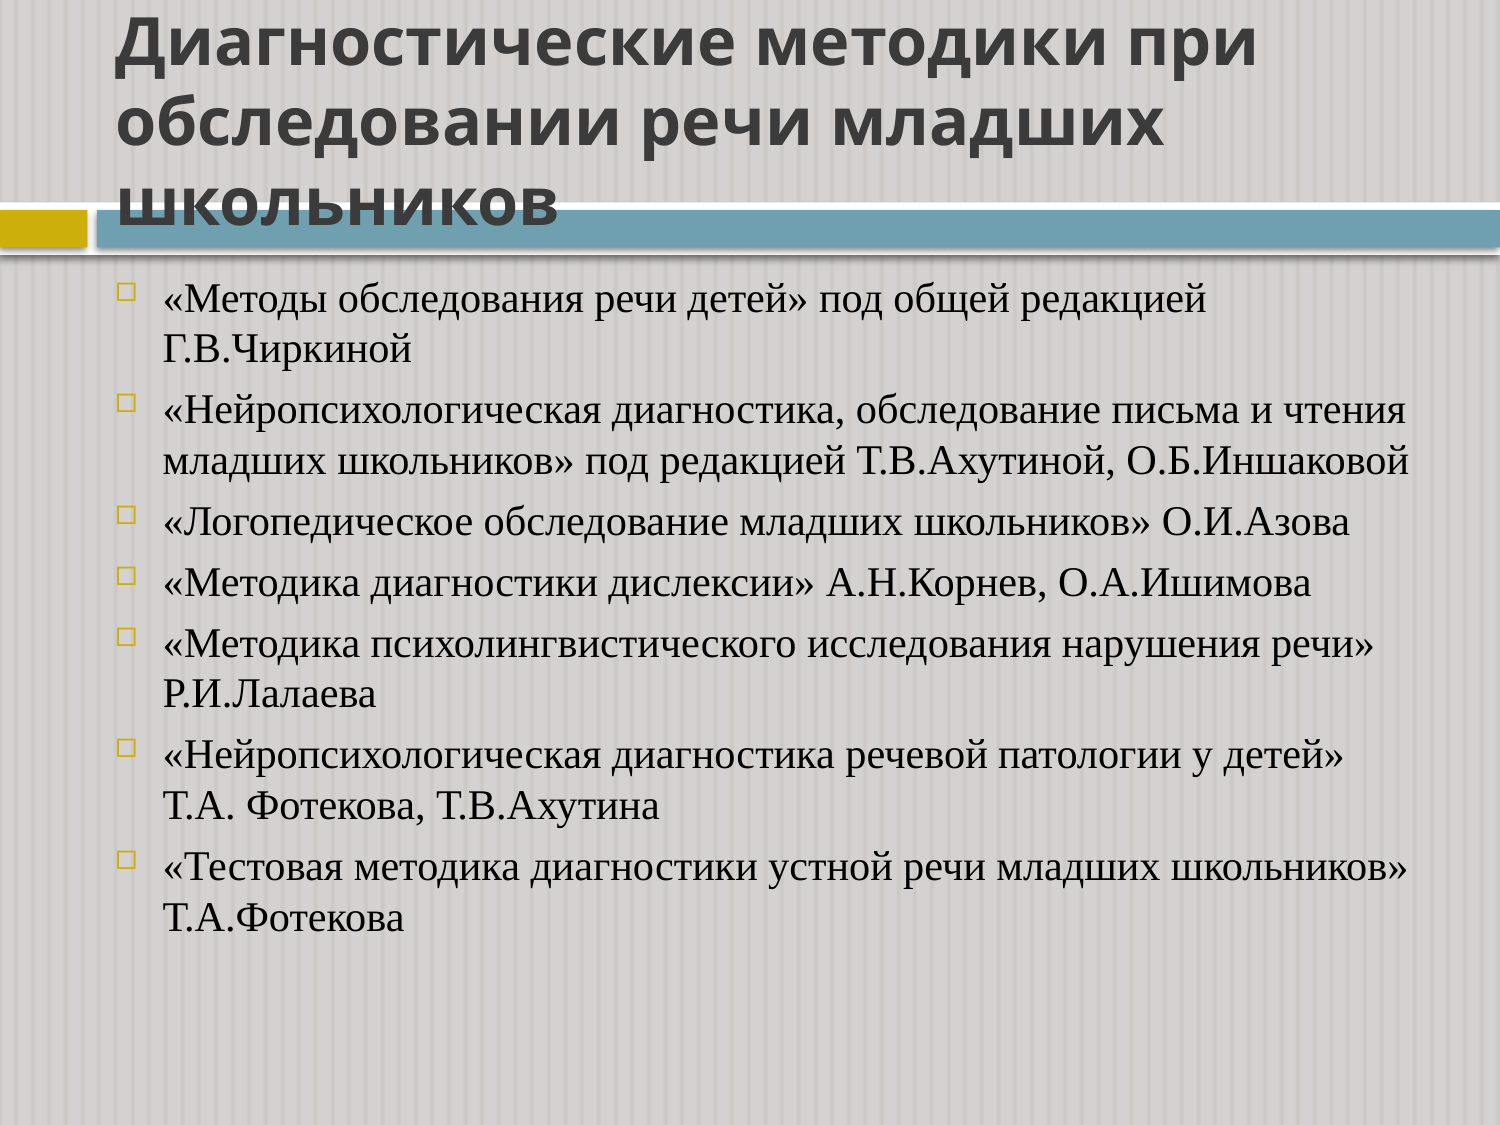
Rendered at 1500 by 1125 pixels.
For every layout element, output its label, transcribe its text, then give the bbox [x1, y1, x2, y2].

title Диагностические методики при обследовании речи младших школьников [100, 37, 1438, 200]
list «Методы обследования речи детей» под общей редакцией Г.В.Чиркиной «Нейропсихологическая диагностика, обследование письма и чтения младших школьников» под редакцией Т.В.Ахутиной, О.Б.Иншаковой «Логопедическое обследование младших школьников» О.И.Азова «Методика диагностики дислексии» А.Н.Корнев, О.А.Ишимова «Методика психолингвистического исследования нарушения речи» Р.И.Лалаева «Нейропсихологическая диагностика речевой патологии у детей» Т.А. Фотекова, Т.В.Ахутина «Тестовая методика диагностики устной речи младших школьников» Т.А.Фотекова [100, 262, 1438, 1000]
